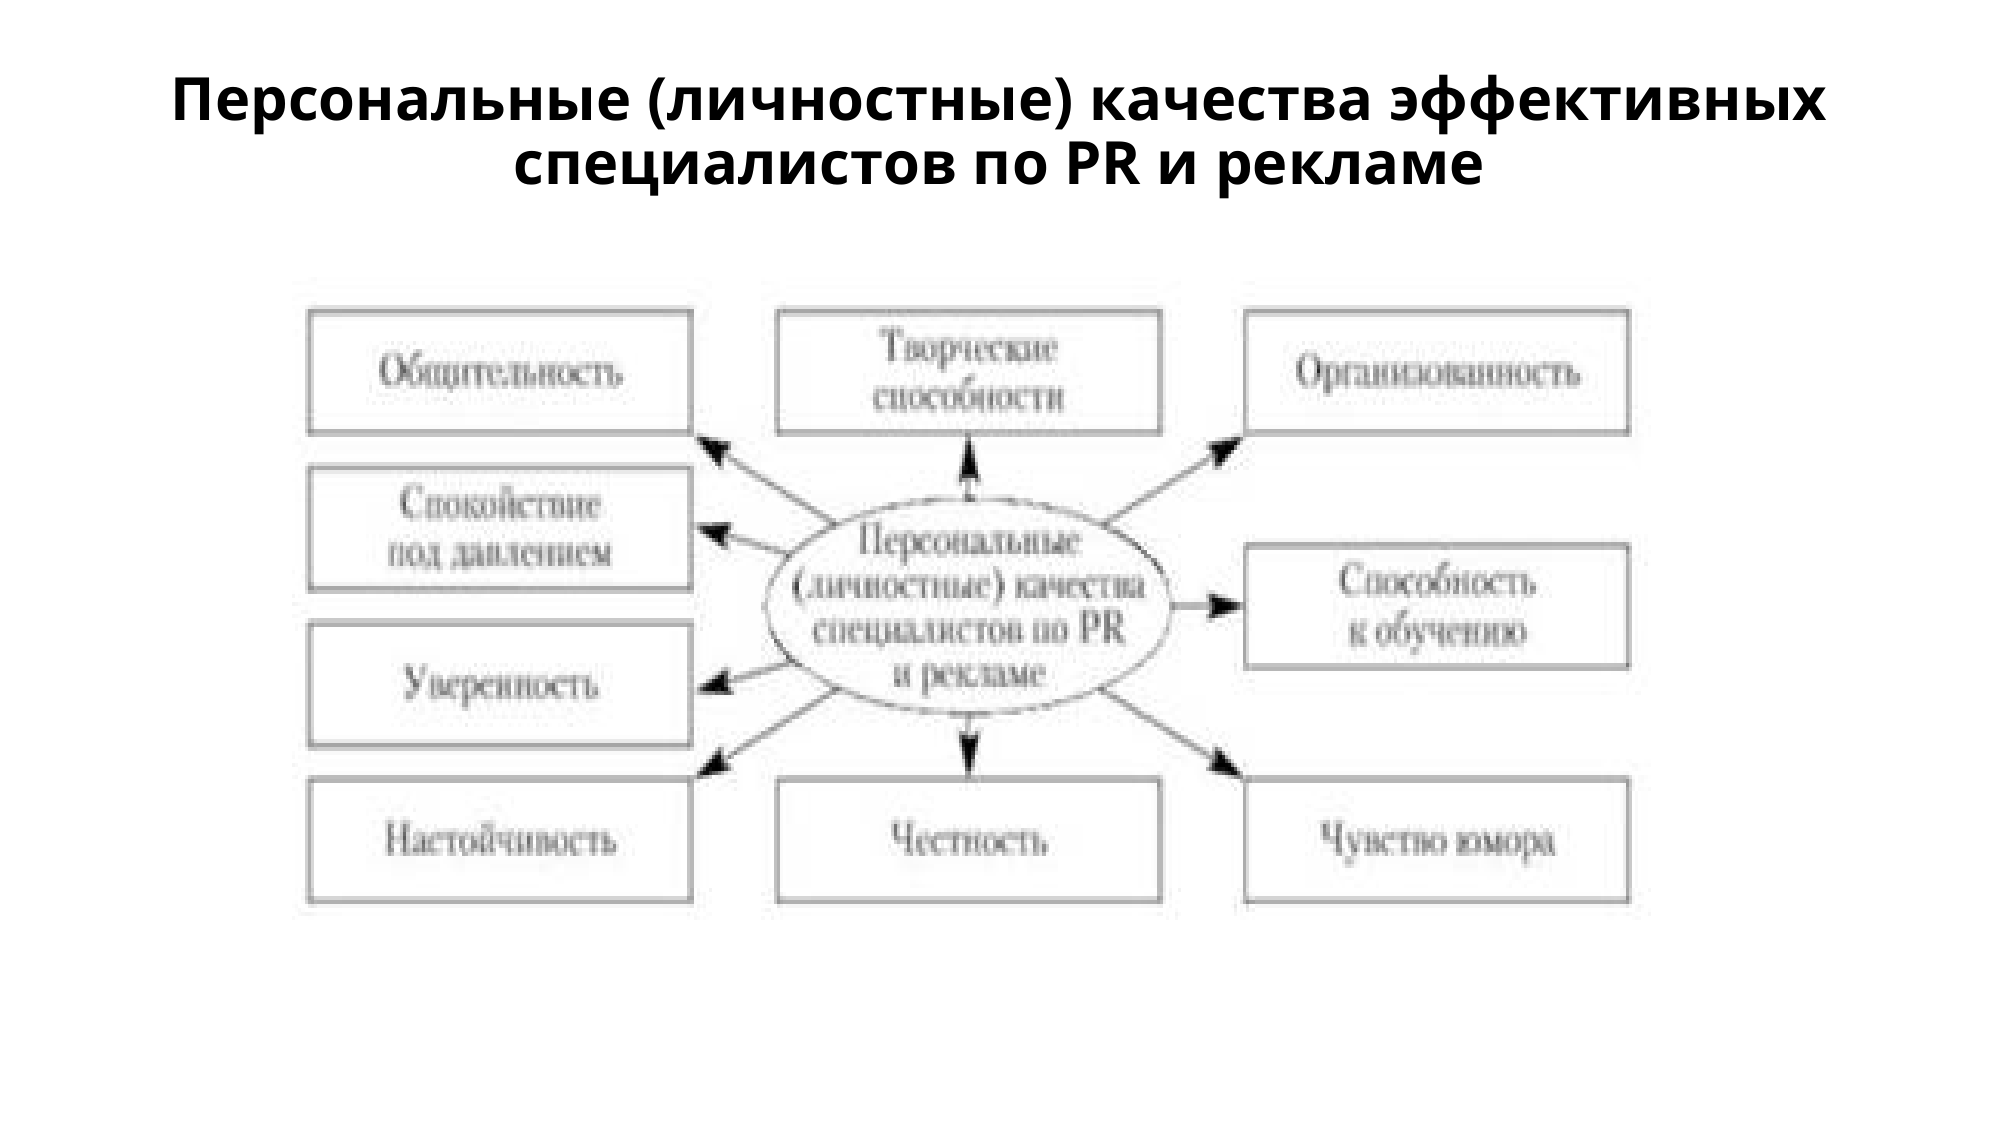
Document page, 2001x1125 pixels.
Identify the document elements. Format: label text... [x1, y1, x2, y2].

title Персональные (личностные) качества эффективных специалистов по РR и рекламе [137, 59, 1863, 278]
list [268, 277, 1716, 965]
